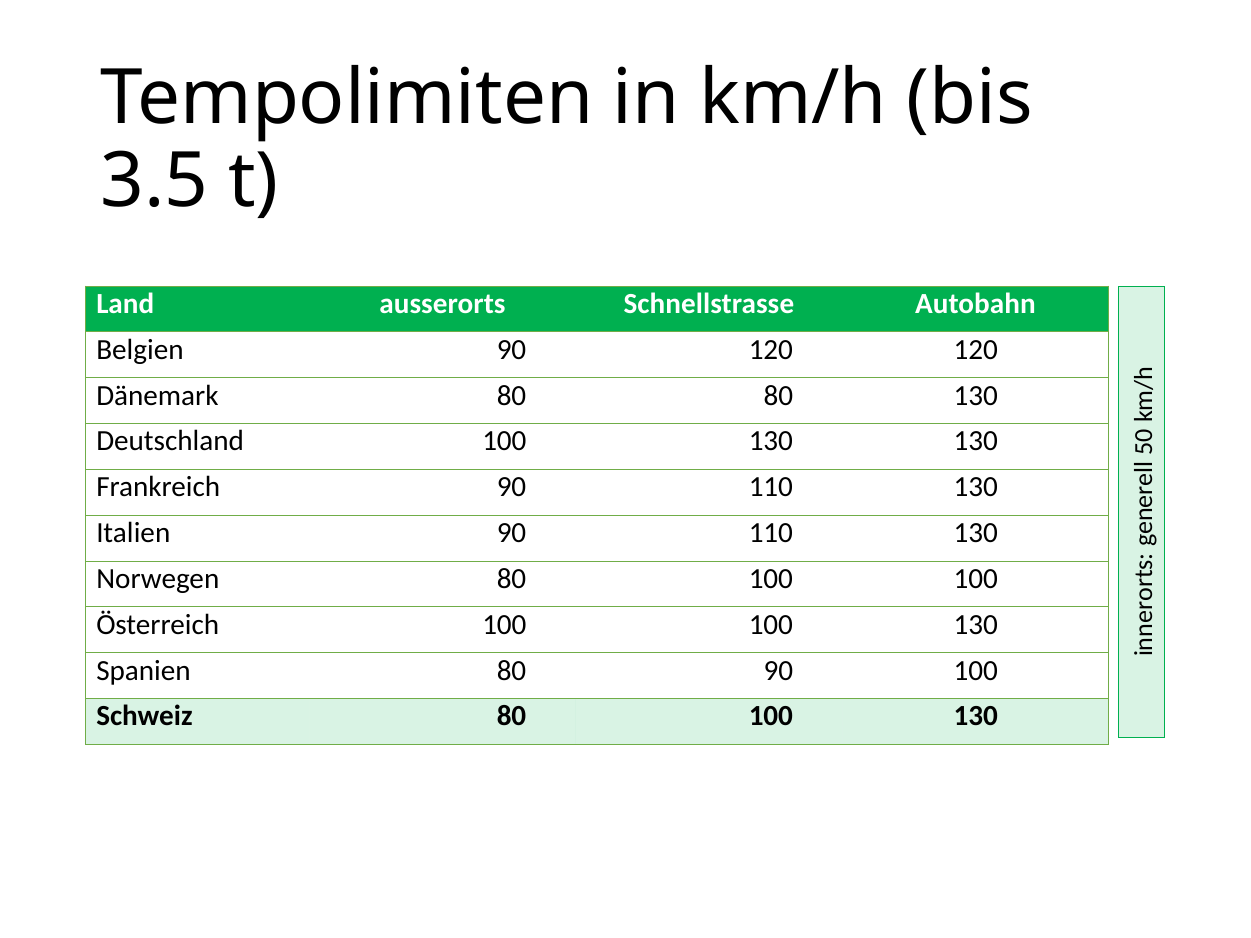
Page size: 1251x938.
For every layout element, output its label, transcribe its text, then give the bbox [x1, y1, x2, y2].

table_cell 100 [310, 424, 576, 469]
table_cell 90 [310, 332, 576, 377]
table_cell 120 [842, 332, 1108, 377]
table_cell Deutschland [86, 424, 310, 469]
table_cell 90 [310, 516, 576, 561]
table_cell Belgien [86, 332, 310, 377]
table_cell 90 [310, 470, 576, 515]
table_cell 100 [842, 653, 1108, 698]
table_cell 100 [576, 562, 842, 606]
table_cell Frankreich [86, 470, 310, 515]
table_cell 130 [842, 607, 1108, 652]
table_cell 130 [842, 516, 1108, 561]
table_cell Spanien [86, 653, 310, 698]
table_cell 120 [576, 332, 842, 377]
table_cell 100 [576, 699, 842, 744]
table_cell Schweiz [86, 699, 310, 744]
text_box innerorts: generell 50 km/h [1118, 286, 1165, 738]
table_cell 130 [842, 470, 1108, 515]
table_cell 130 [842, 378, 1108, 423]
table_header Schnellstrasse [576, 287, 842, 331]
table_cell 90 [576, 653, 842, 698]
table_cell 130 [576, 424, 842, 469]
table_cell 100 [576, 607, 842, 652]
table_header Land [86, 287, 310, 331]
table_cell 80 [310, 653, 576, 698]
table_header ausserorts [310, 287, 576, 331]
table_cell Norwegen [86, 562, 310, 606]
table_cell Österreich [86, 607, 310, 652]
table_cell 130 [842, 699, 1108, 744]
table_cell Italien [86, 516, 310, 561]
title Tempolimiten in km/h (bis 3.5 t) [85, 49, 1164, 232]
table_cell 110 [576, 470, 842, 515]
table_cell 130 [842, 424, 1108, 469]
table_cell 80 [310, 562, 576, 606]
table_cell 80 [310, 699, 576, 744]
table_cell 80 [576, 378, 842, 423]
table_cell 80 [310, 378, 576, 423]
table_cell 100 [842, 562, 1108, 606]
table_cell Dänemark [86, 378, 310, 423]
table_cell 110 [576, 516, 842, 561]
table_header Autobahn [842, 287, 1108, 331]
table_cell 100 [310, 607, 576, 652]
